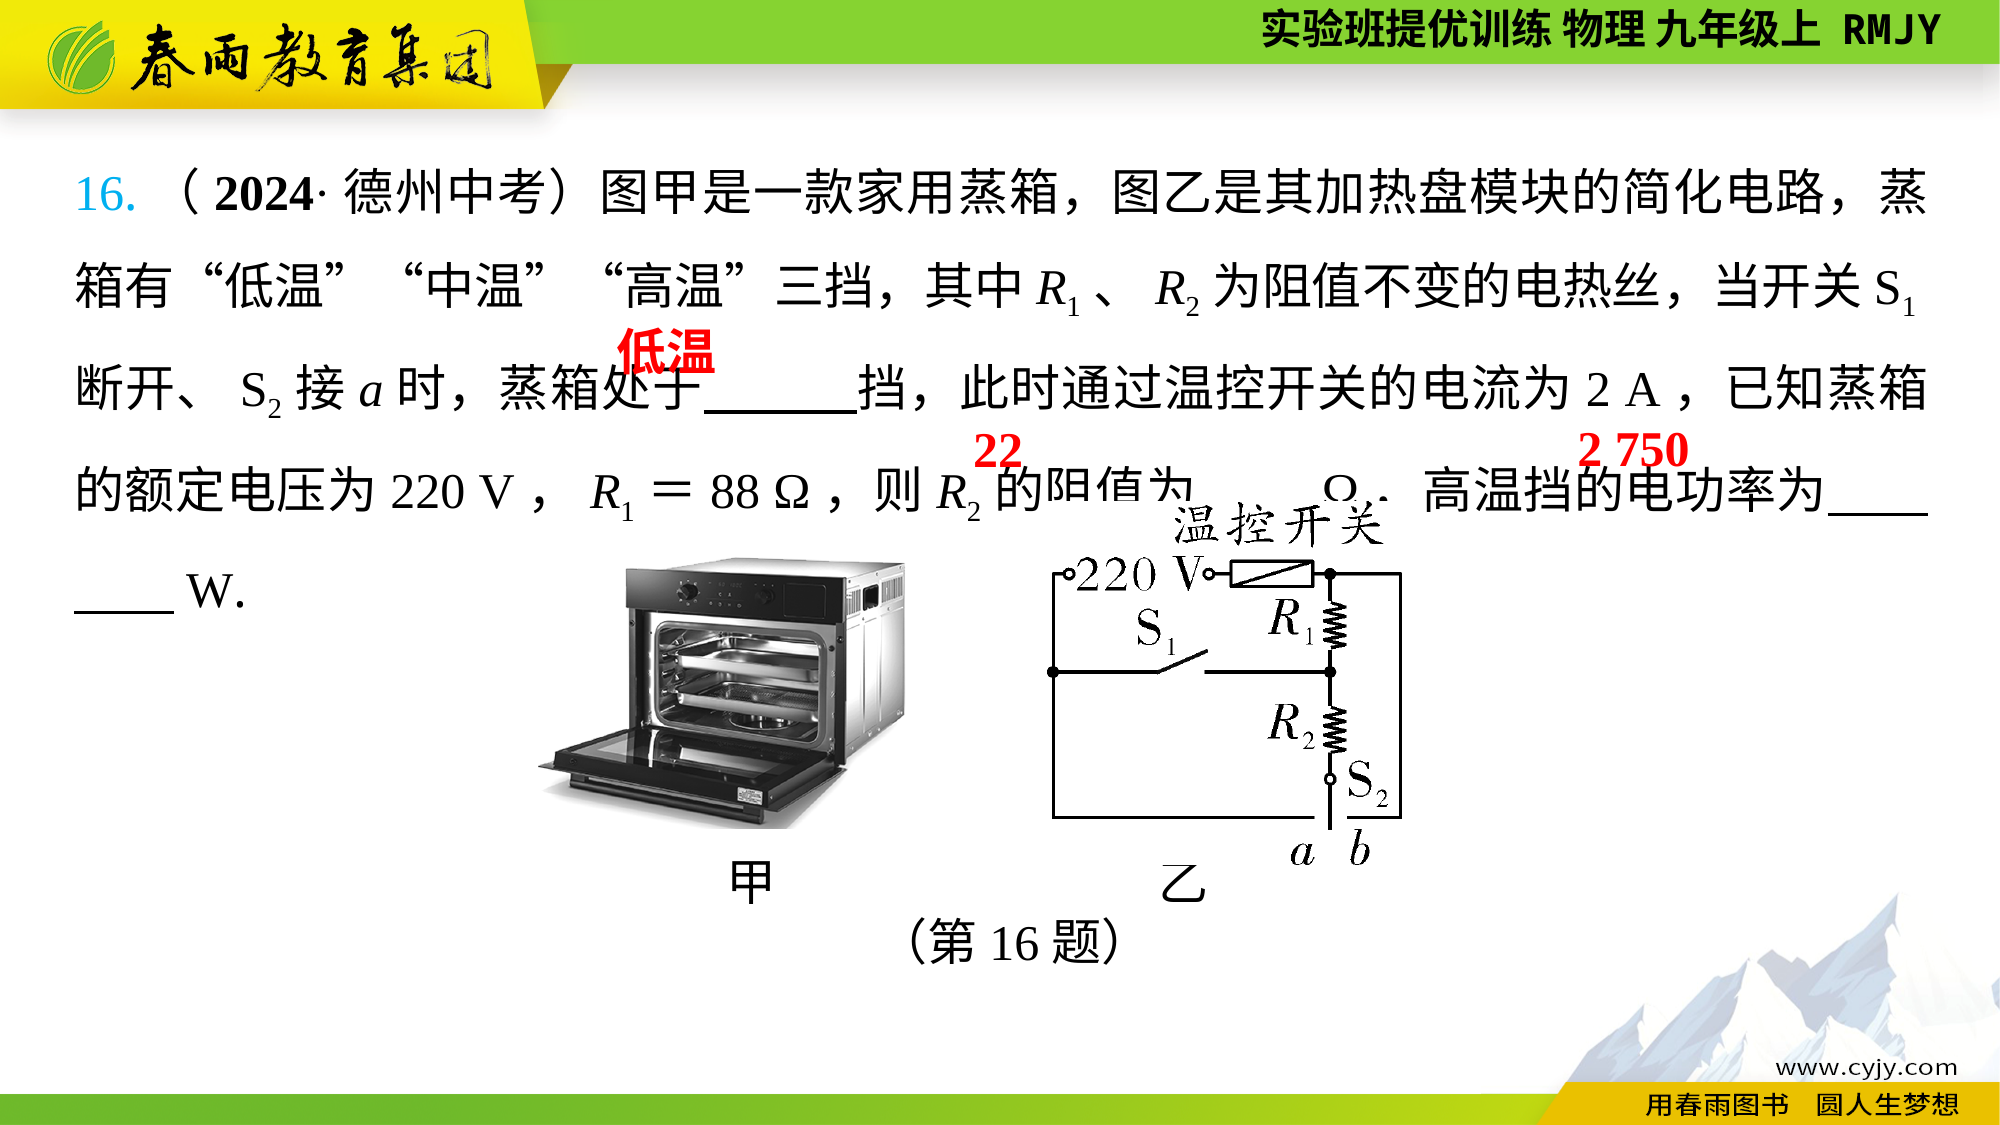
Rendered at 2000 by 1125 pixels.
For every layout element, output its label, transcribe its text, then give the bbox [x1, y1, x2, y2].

text_box 22 [958, 410, 1039, 485]
text_box 2 750 [1562, 409, 1705, 484]
text_box 甲 乙 （第16题） [711, 843, 1318, 978]
list 16.（2024·德州中考）图甲是一款家用蒸箱，图乙是其加热盘模块的简化电路，蒸箱有“低温”“中温”“高温”三挡，其中R1、R2为阻值不变的电热丝，当开关S1断开、S2接a时，蒸箱处于 挡，此时通过温控开关的电流为2 A，已知蒸箱的额定电压为220 V，R1＝88 Ω，则R2的阻值为 Ω，高温挡的电功率为 W. [59, 122, 1944, 502]
picture [0, 0, 2000, 1125]
text_box 低温 [602, 313, 732, 389]
